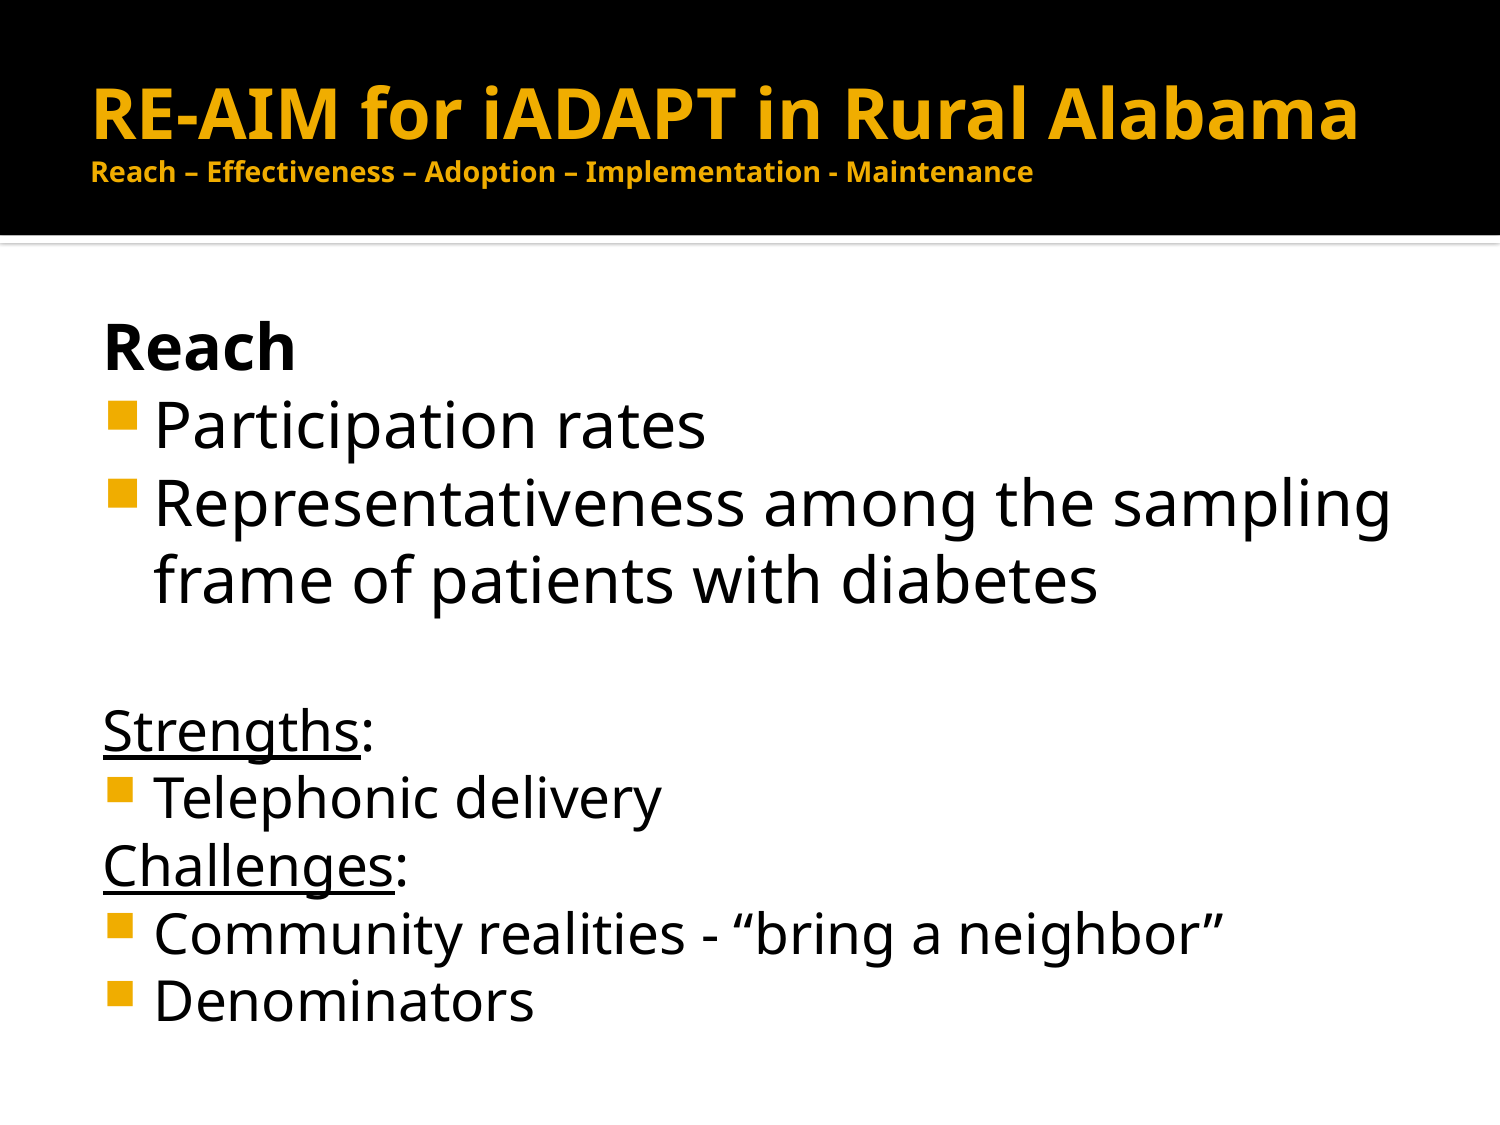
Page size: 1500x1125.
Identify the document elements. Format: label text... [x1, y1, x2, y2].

list Reach Participation rates Representativeness among the sampling frame of patients with diabetes Strengths: Telephonic delivery Challenges: Community realities - “bring a neighbor” Denominators [75, 291, 1425, 1050]
title RE-AIM for iADAPT in Rural Alabama Reach – Effectiveness – Adoption – Implementation - Maintenance [75, 25, 1425, 231]
